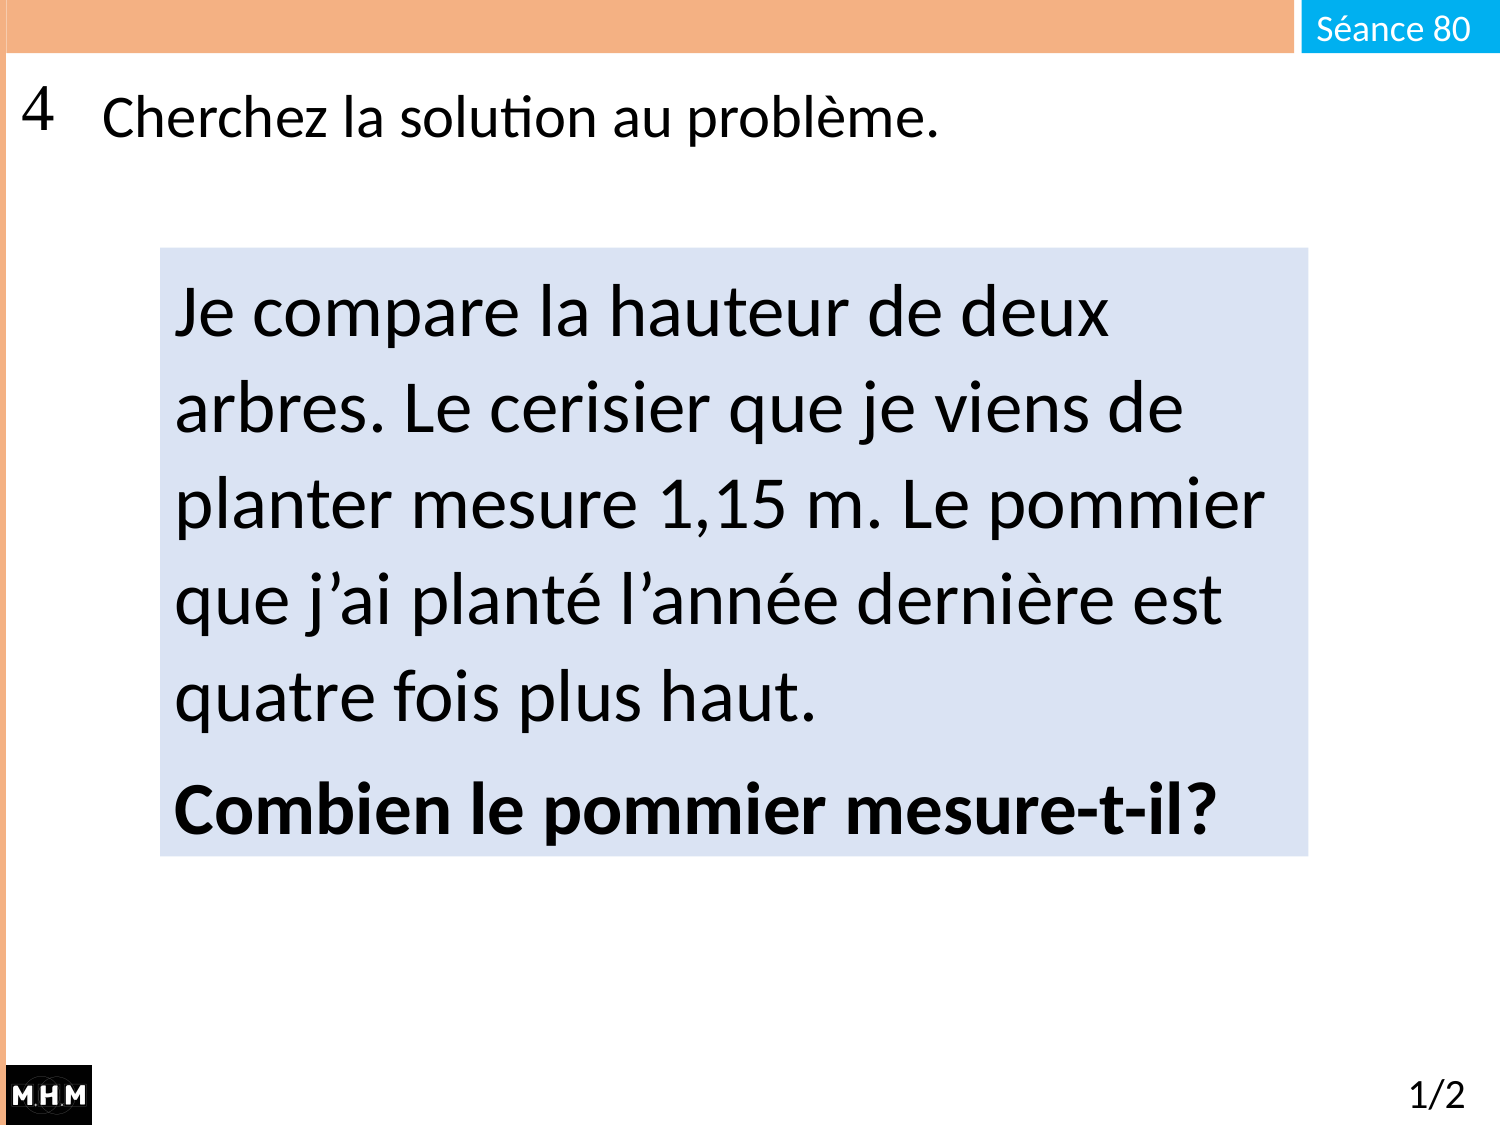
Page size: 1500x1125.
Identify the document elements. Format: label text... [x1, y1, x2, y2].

text_box Je compare la hauteur de deux arbres. Le cerisier que je viens de planter mesure 1,15 m. Le pommier que j’ai planté l’année dernière est quatre fois plus haut. Combien le pommier mesure-t-il? [160, 247, 1309, 857]
list 1/2 [1373, 1064, 1500, 1125]
title Cherchez la solution au problème. [87, 32, 1382, 158]
picture [6, 1065, 92, 1125]
